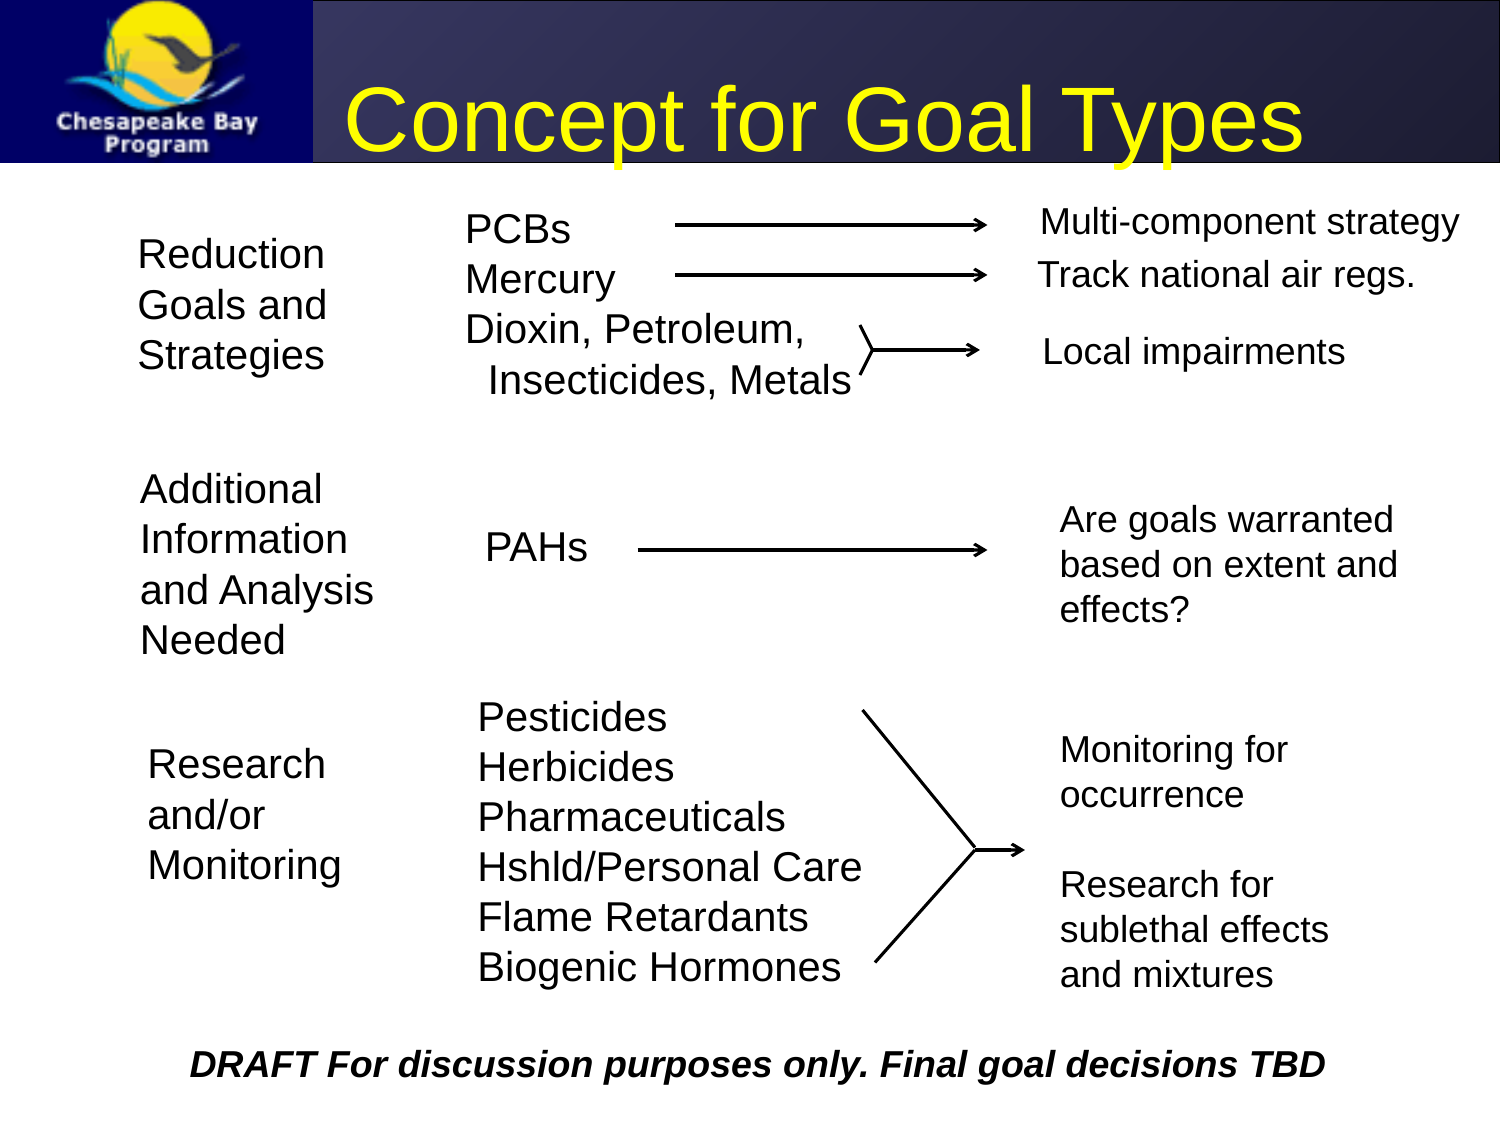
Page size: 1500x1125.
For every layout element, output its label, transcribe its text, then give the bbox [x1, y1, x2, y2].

text_box Research and/or Monitoring [132, 729, 408, 895]
text_box Monitoring for occurrence Research for sublethal effects and mixtures [1044, 717, 1395, 1003]
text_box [862, 709, 976, 848]
text_box Additional Information and Analysis Needed [125, 454, 400, 670]
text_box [859, 349, 873, 376]
text_box PAHs [470, 512, 808, 578]
text_box Local impairments [1027, 319, 1465, 380]
text_box Multi-component strategy [1025, 189, 1500, 250]
text_box Track national air regs. [1022, 242, 1432, 303]
title Concept for Goal Types [149, 37, 1500, 193]
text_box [859, 324, 873, 349]
text_box DRAFT For discussion purposes only. Final goal decisions TBD [174, 1032, 1363, 1093]
picture [0, 0, 313, 163]
text_box Reduction Goals and Strategies [122, 219, 448, 385]
text_box Pesticides Herbicides Pharmaceuticals Hshld/Personal Care Flame Retardants Biogenic Hormones [462, 682, 900, 998]
text_box PCBs Mercury Dioxin, Petroleum, Insecticides, Metals [450, 194, 875, 410]
text_box Are goals warranted based on extent and effects? [1044, 487, 1420, 638]
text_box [874, 849, 976, 963]
